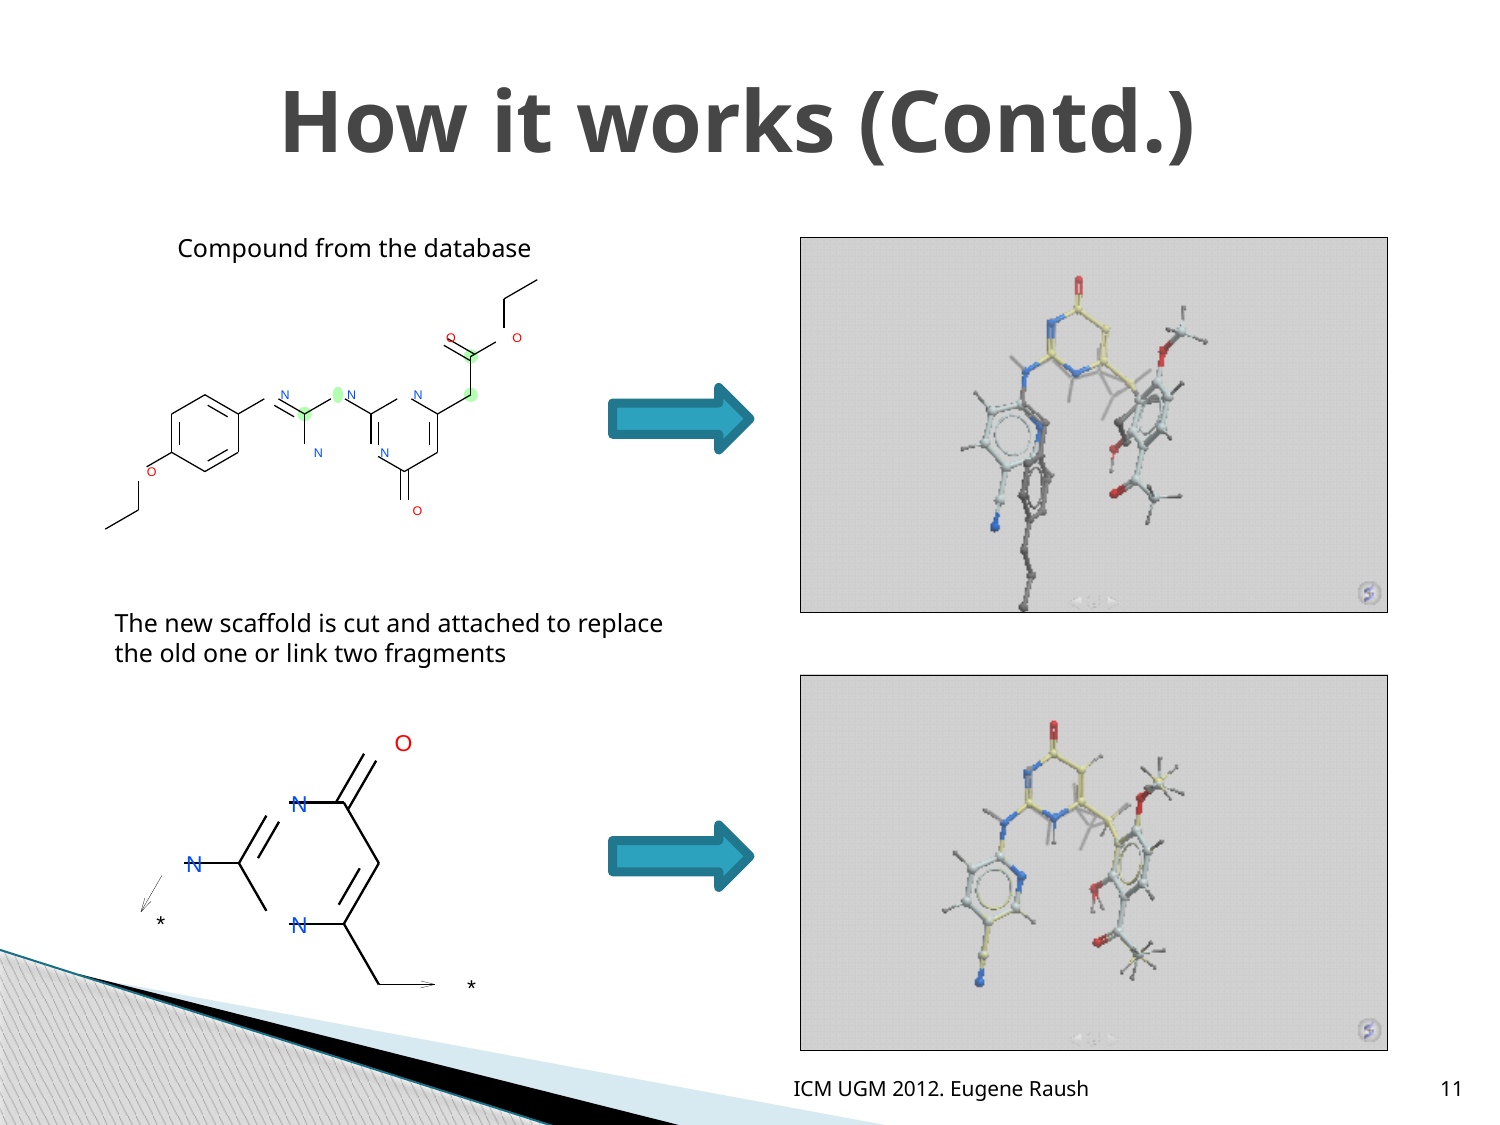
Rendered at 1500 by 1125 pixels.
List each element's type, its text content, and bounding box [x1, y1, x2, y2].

picture [49, 249, 592, 576]
picture [74, 699, 507, 1044]
slide_number 11 [1418, 1051, 1479, 1112]
picture [801, 676, 1387, 1050]
title How it works (Contd.) [62, 24, 1413, 213]
text_box [608, 820, 755, 892]
text_box The new scaffold is cut and attached to replace the old one or link two fragments [99, 599, 700, 720]
picture [801, 238, 1387, 612]
text_box [608, 383, 755, 455]
text_box Compound from the database [162, 224, 638, 270]
footer ICM UGM 2012. Eugene Raush [718, 1051, 1105, 1112]
